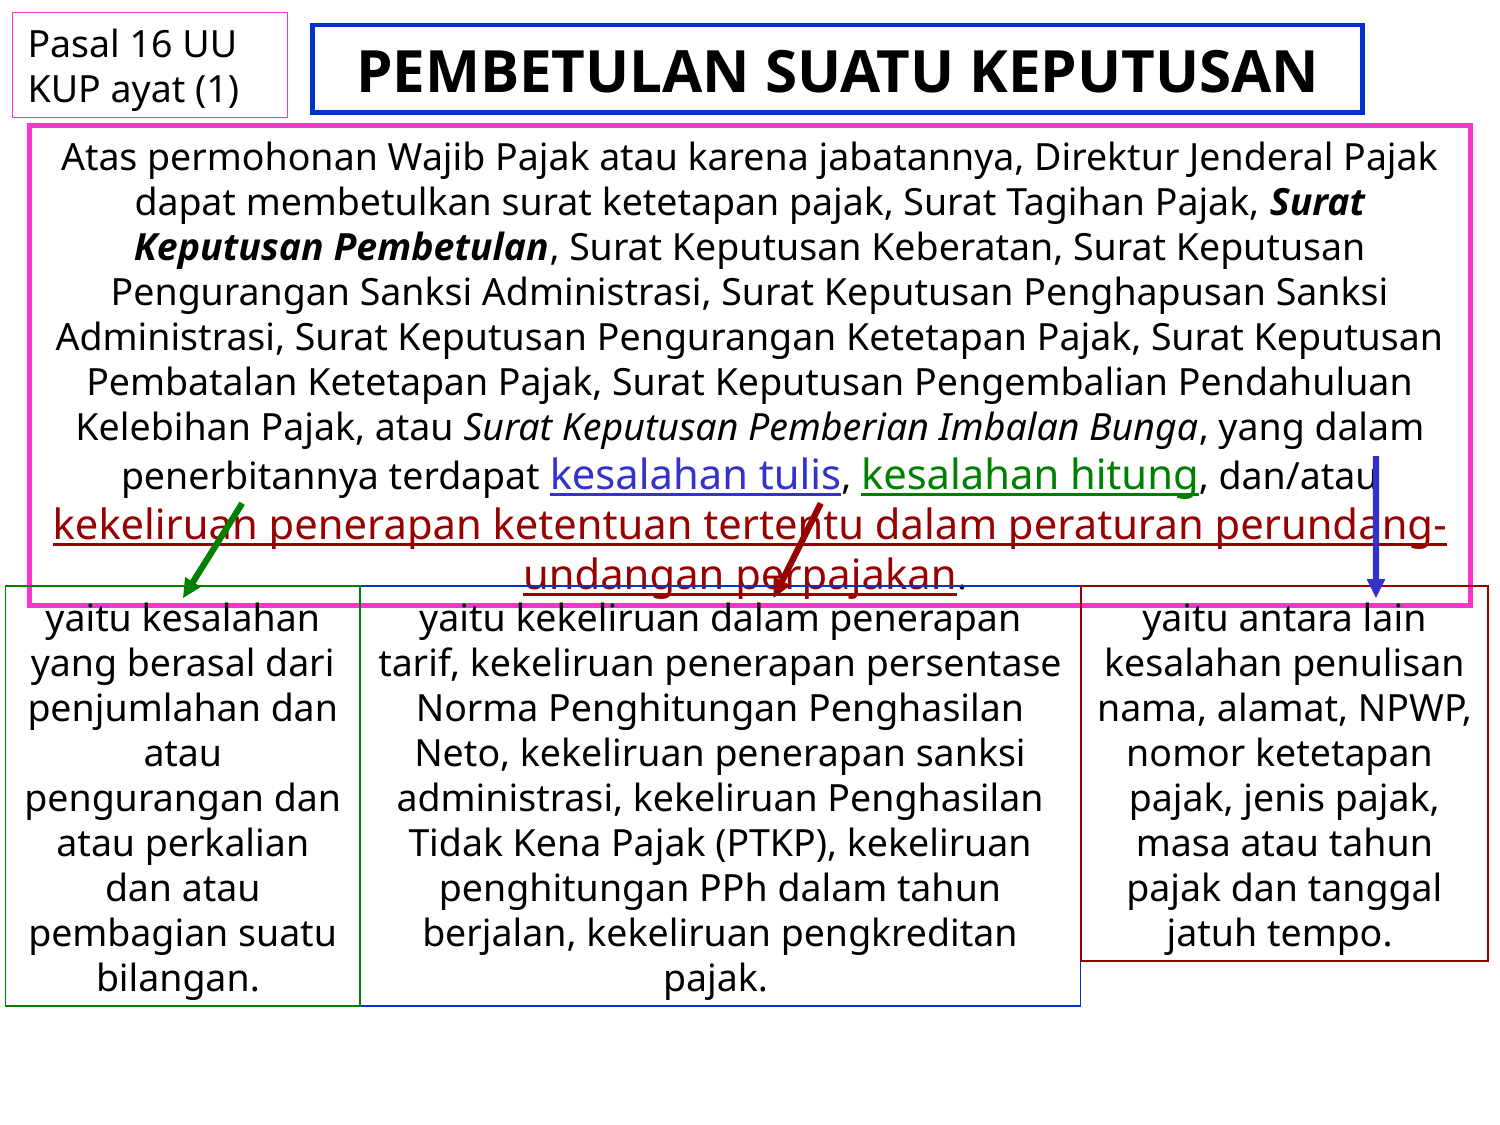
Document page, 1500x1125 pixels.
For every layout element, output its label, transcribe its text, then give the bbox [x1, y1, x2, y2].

text_box [1369, 456, 1383, 598]
text_box yaitu kesalahan yang berasal dari penjumlahan dan atau pengurangan dan atau perkalian dan atau pembagian suatu bilangan. [5, 586, 361, 1007]
text_box yaitu kekeliruan dalam penerapan tarif, kekeliruan penerapan persentase Norma Penghitungan Penghasilan Neto, kekeliruan penerapan sanksi administrasi, kekeliruan Penghasilan Tidak Kena Pajak (PTKP), kekeliruan penghitungan PPh dalam tahun berjalan, kekeliruan pengkreditan pajak. [361, 586, 1081, 1007]
title PEMBETULAN SUATU KEPUTUSAN [312, 24, 1363, 113]
text_box Atas permohonan Wajib Pajak atau karena jabatannya, Direktur Jenderal Pajak dapat membetulkan surat ketetapan pajak, Surat Tagihan Pajak, Surat Keputusan Pembetulan, Surat Keputusan Keberatan, Surat Keputusan Pengurangan Sanksi Administrasi, Surat Keputusan Penghapusan Sanksi Administrasi, Surat Keputusan Pengurangan Ketetapan Pajak, Surat Keputusan Pembatalan Ketetapan Pajak, Surat Keputusan Pengembalian Pendahuluan Kelebihan Pajak, atau Surat Keputusan Pemberian Imbalan Bunga, yang dalam penerbitannya terdapat kesalahan tulis, kesalahan hitung, dan/atau kekeliruan penerapan ketentuan tertentu dalam peraturan perundang-undangan perpajakan. [29, 125, 1471, 586]
text_box Pasal 16 UU KUP ayat (1) [12, 12, 288, 118]
text_box yaitu antara lain kesalahan penulisan nama, alamat, NPWP, nomor ketetapan pajak, jenis pajak, masa atau tahun pajak dan tanggal jatuh tempo. [1080, 586, 1489, 962]
text_box [183, 503, 243, 598]
text_box [773, 503, 821, 598]
